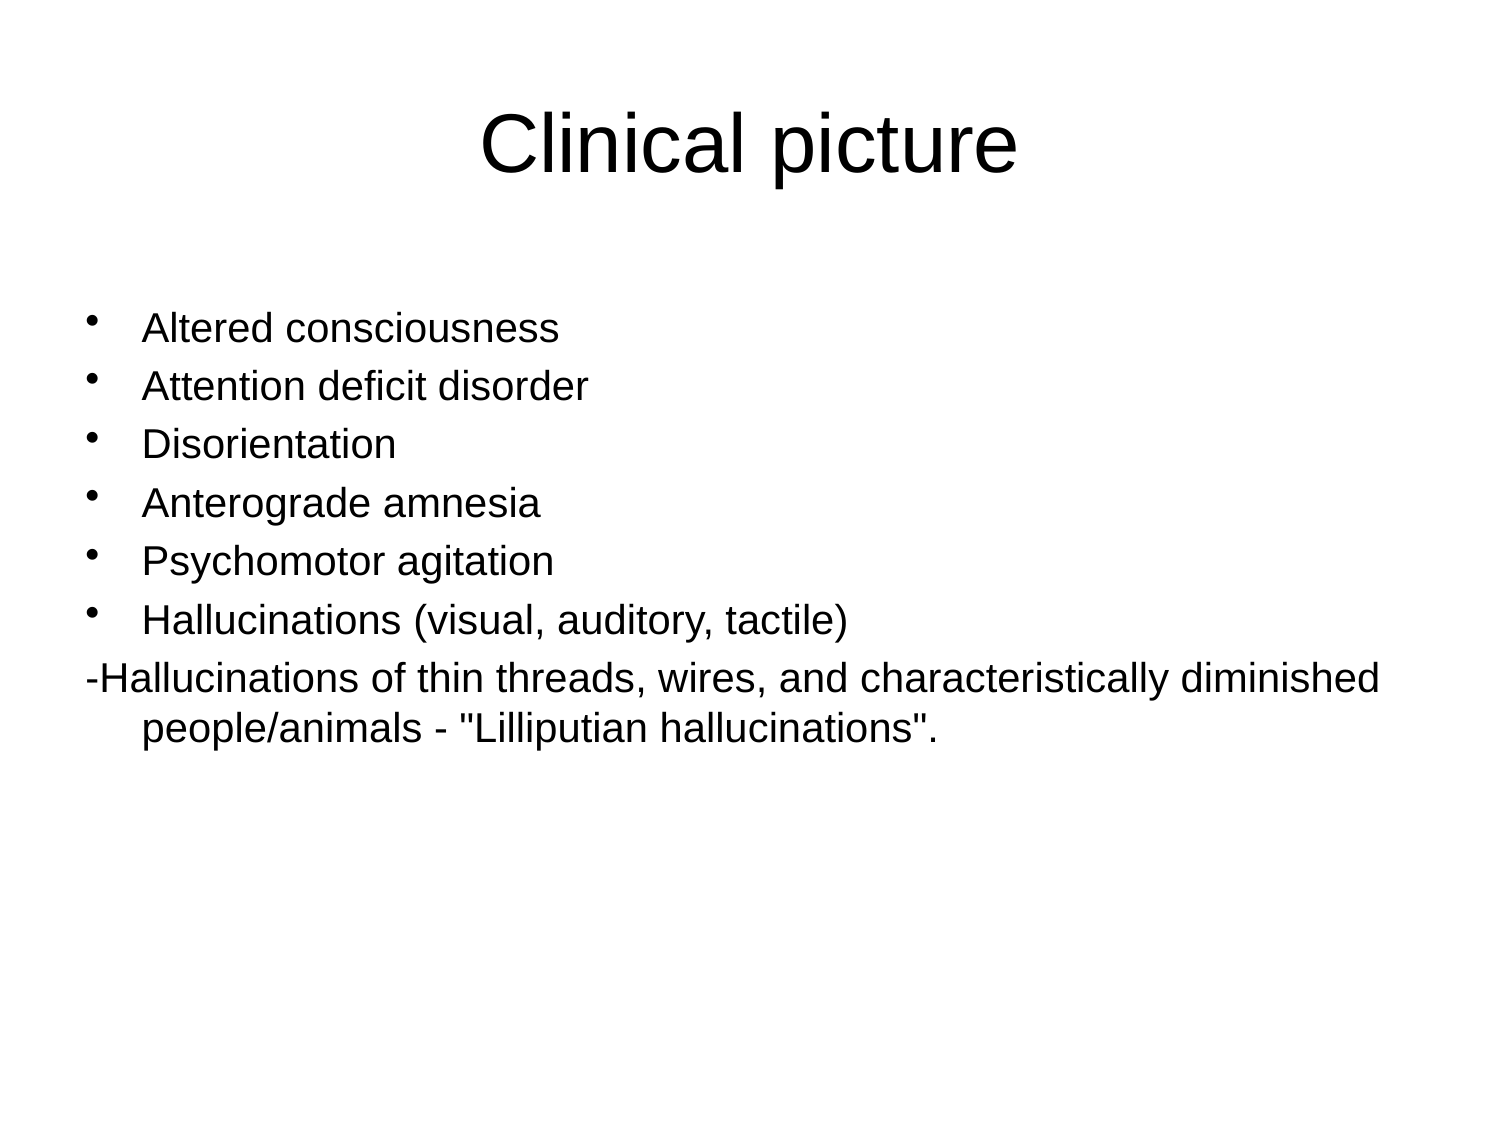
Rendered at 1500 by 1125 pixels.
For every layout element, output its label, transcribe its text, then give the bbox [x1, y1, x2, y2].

list Altered consciousness Attention deficit disorder Disorientation Anterograde amnesia Psychomotor agitation Hallucinations (visual, auditory, tactile) -Hallucinations of thin threads, wires, and characteristically diminished people/animals - "Lilliputian hallucinations". [70, 292, 1421, 1036]
title Clinical picture [75, 45, 1425, 233]
